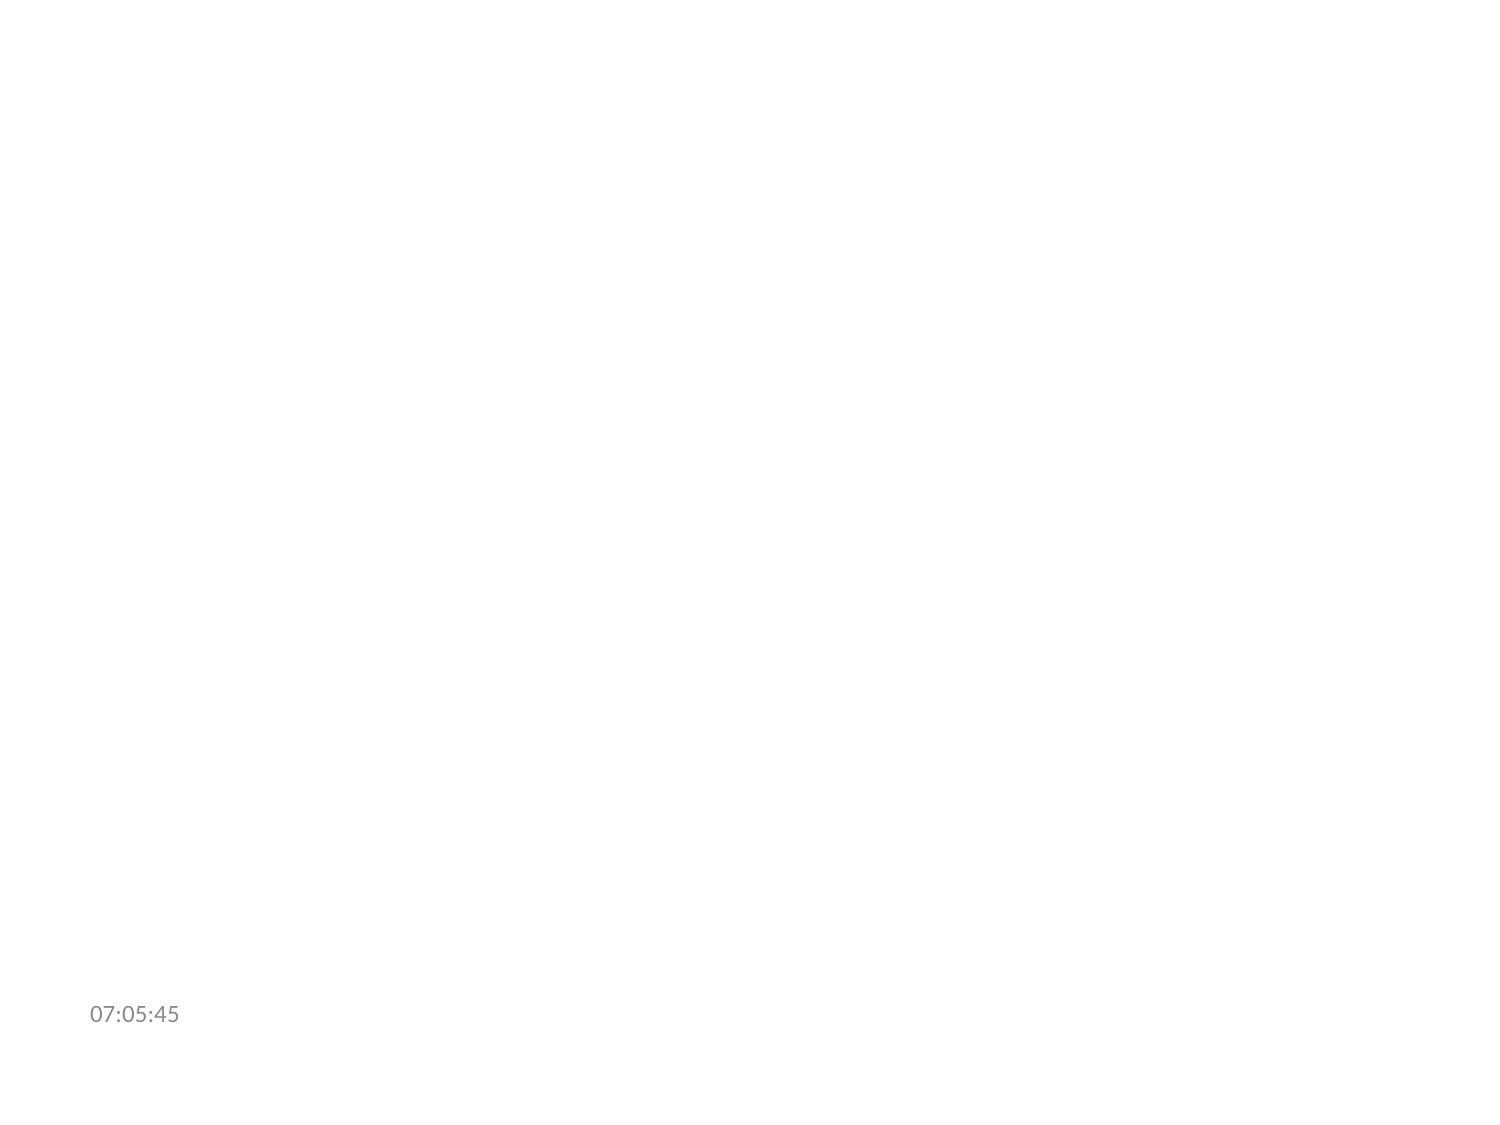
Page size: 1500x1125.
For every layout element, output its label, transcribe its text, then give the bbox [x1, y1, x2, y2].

text_box 15:35:09 [75, 982, 425, 1043]
